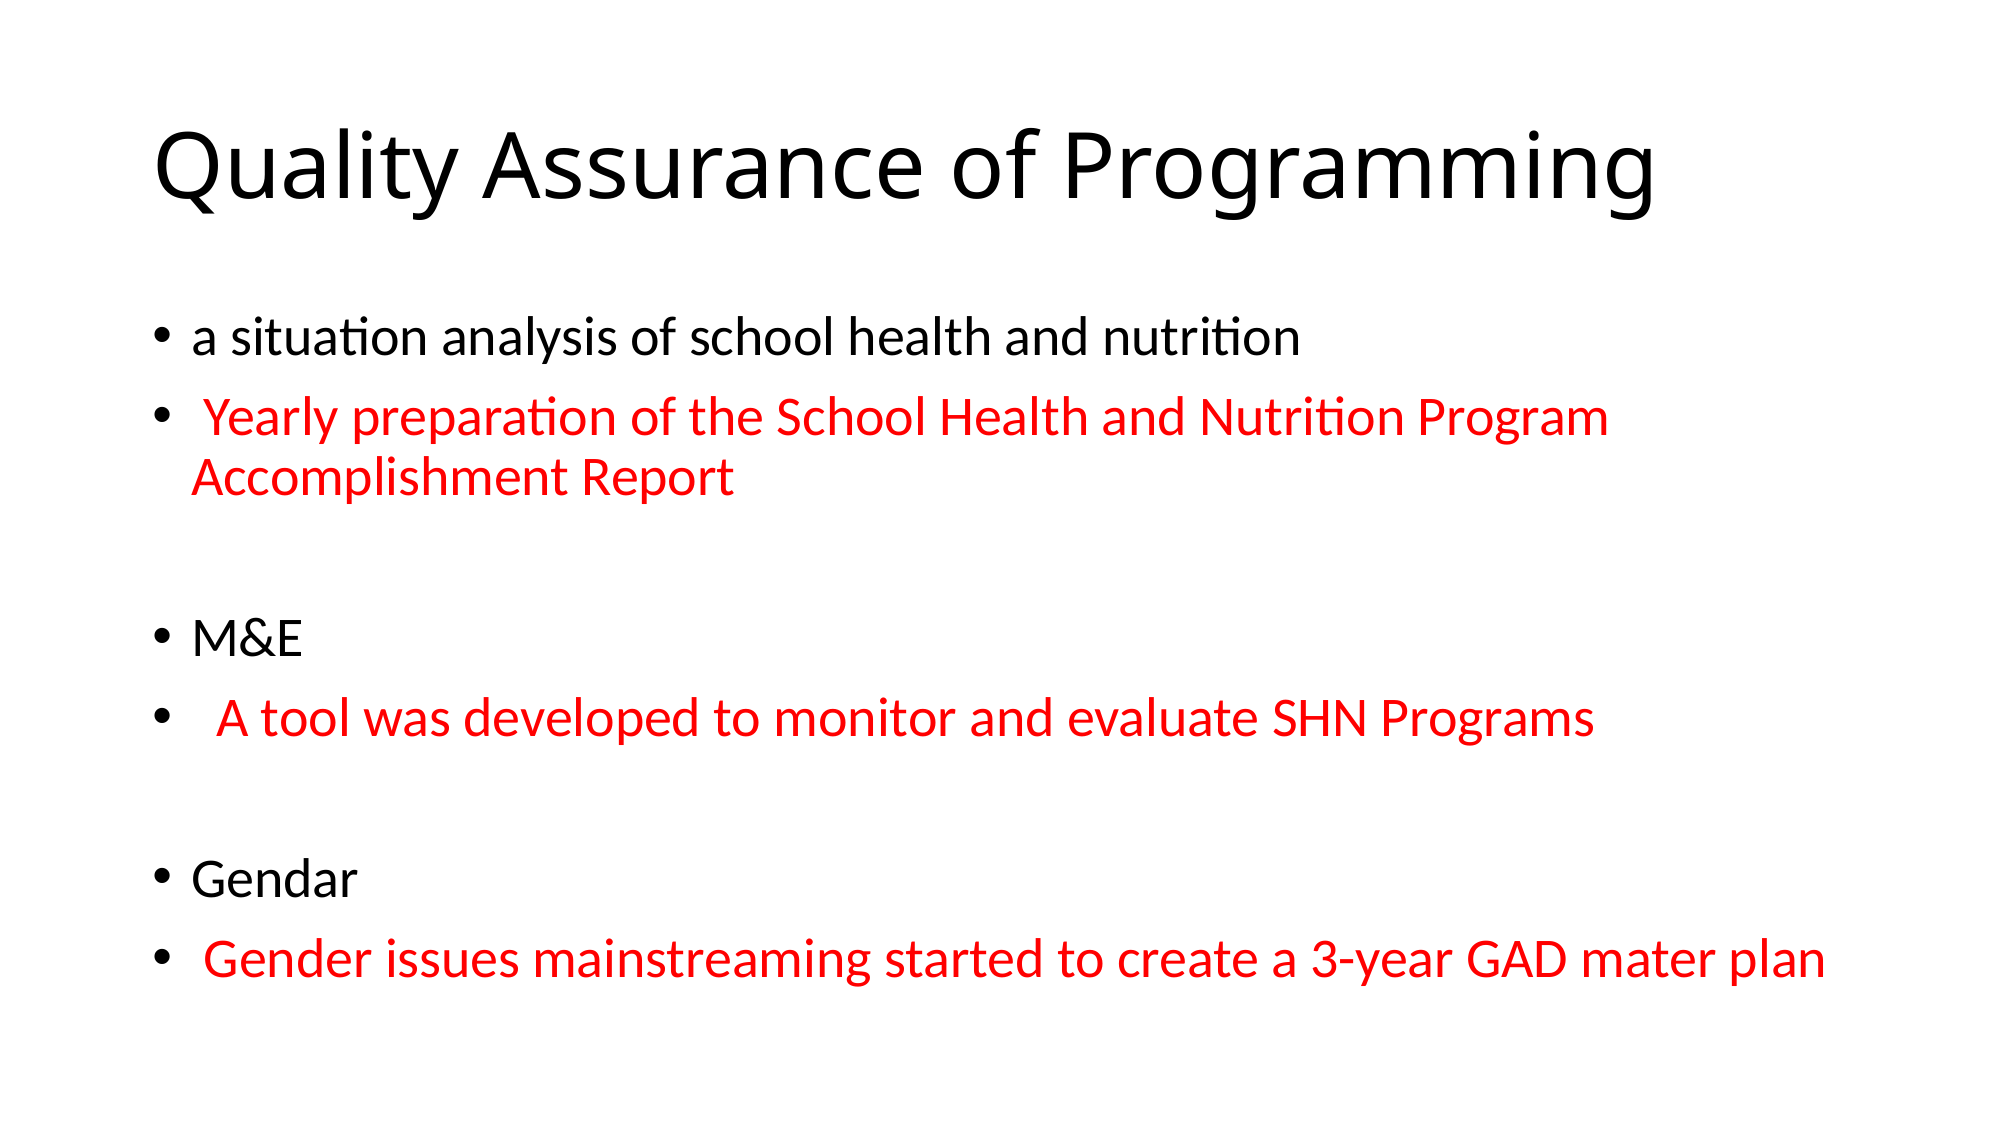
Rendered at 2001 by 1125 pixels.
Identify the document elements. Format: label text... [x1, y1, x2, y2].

title Quality Assurance of Programming [137, 59, 1863, 278]
list a situation analysis of school health and nutrition Yearly preparation of the School Health and Nutrition Program Accomplishment Report M&E A tool was developed to monitor and evaluate SHN Programs Gendar Gender issues mainstreaming started to create a 3-year GAD mater plan [137, 299, 1863, 1014]
